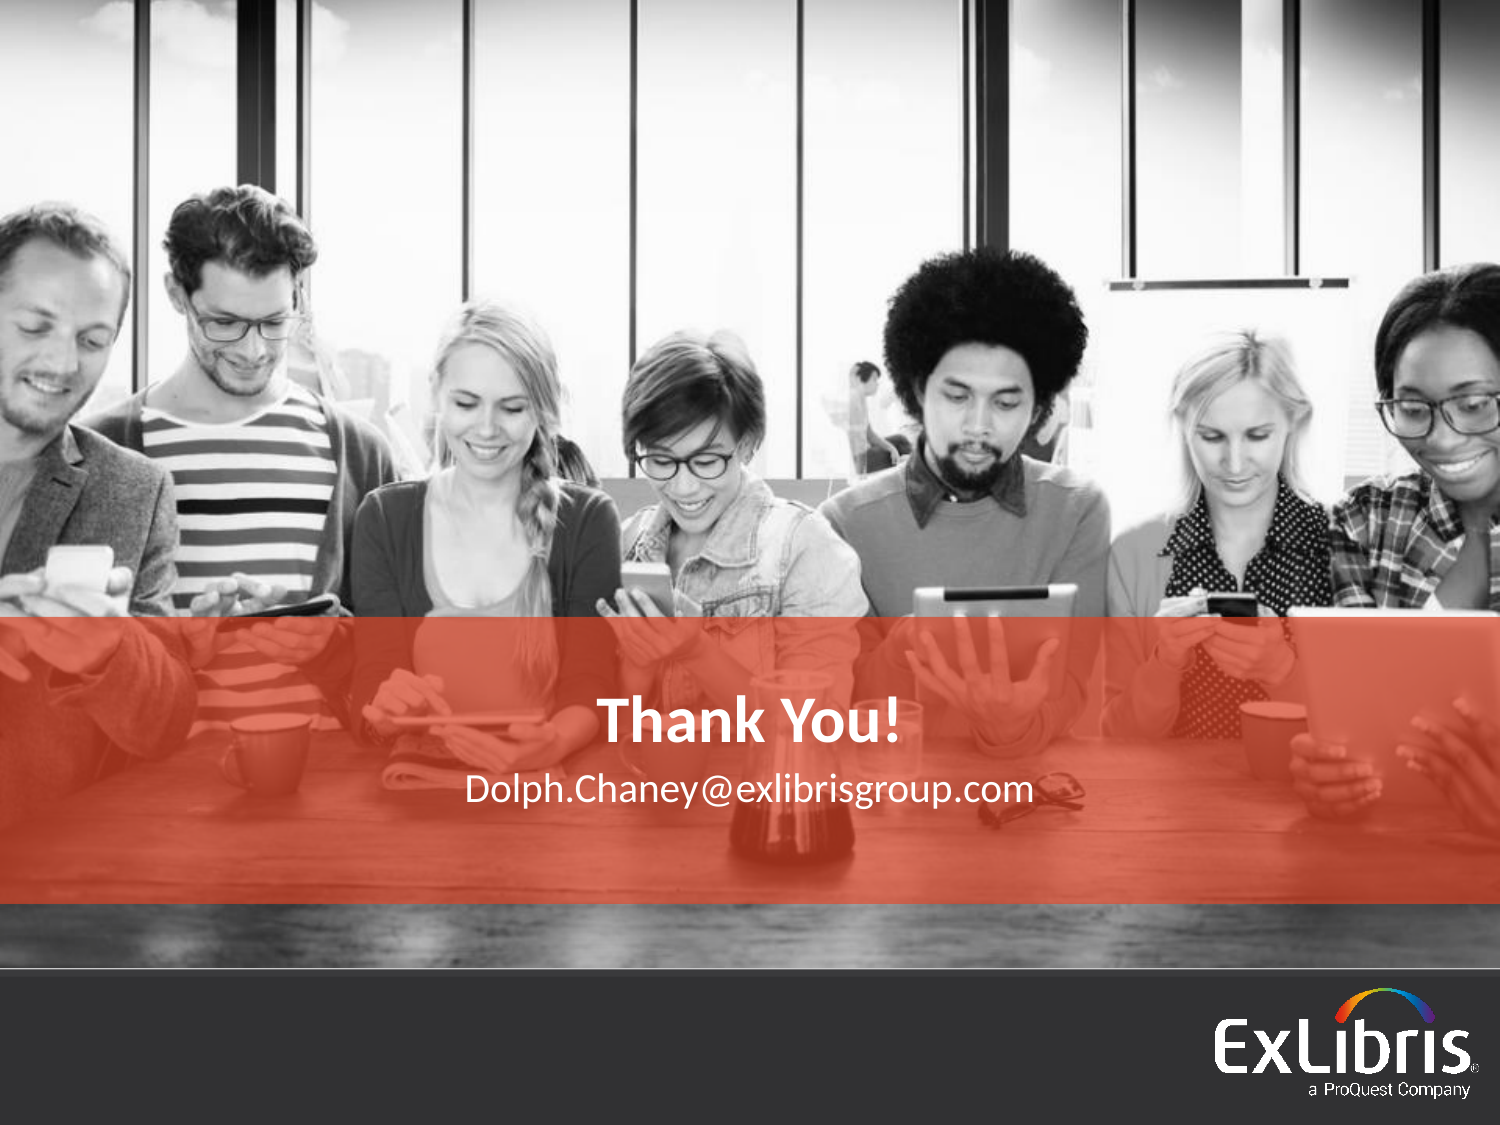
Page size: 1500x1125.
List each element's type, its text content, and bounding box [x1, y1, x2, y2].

title Thank You! [112, 668, 1388, 847]
picture [0, 0, 1500, 616]
picture [1215, 988, 1479, 1099]
list Dolph.Chaney@exlibrisgroup.com [128, 753, 1372, 819]
